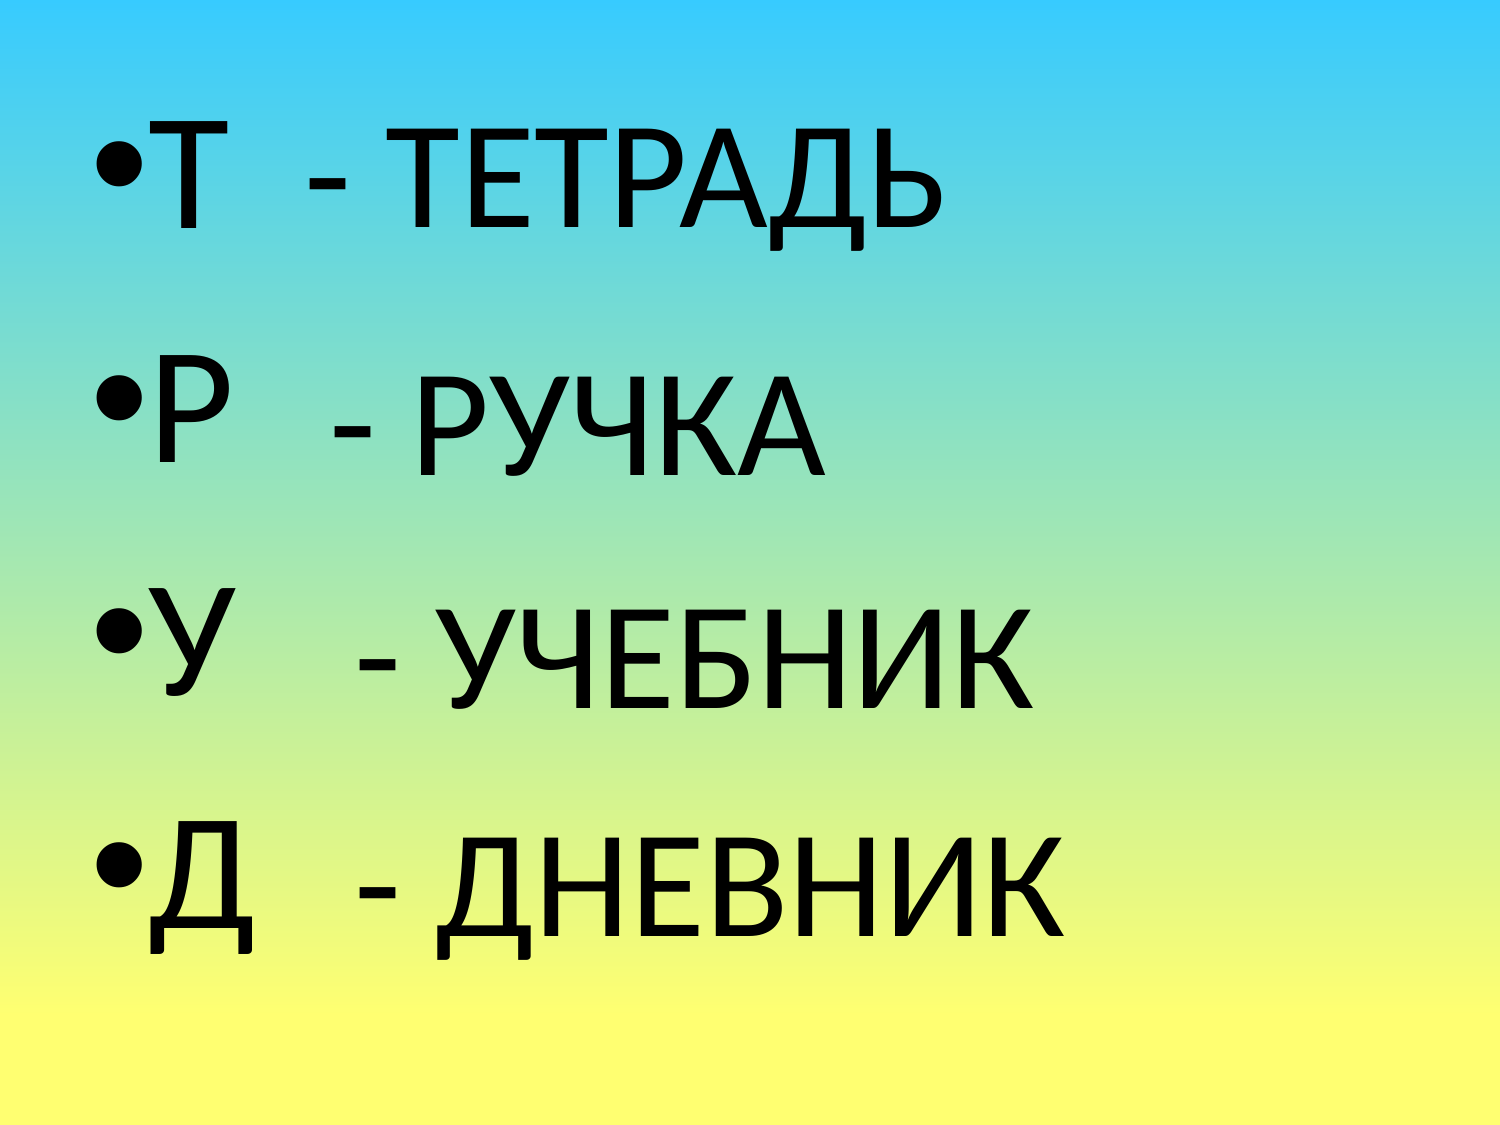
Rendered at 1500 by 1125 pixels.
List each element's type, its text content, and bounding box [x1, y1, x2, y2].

text_box - РУЧКА [314, 314, 1447, 516]
text_box - ДНЕВНИК [339, 775, 1472, 976]
text_box - УЧЕБНИК [339, 547, 1472, 749]
text_box - ТЕТРАДЬ [289, 66, 1447, 268]
list Т Р У Д [75, 54, 1412, 1005]
